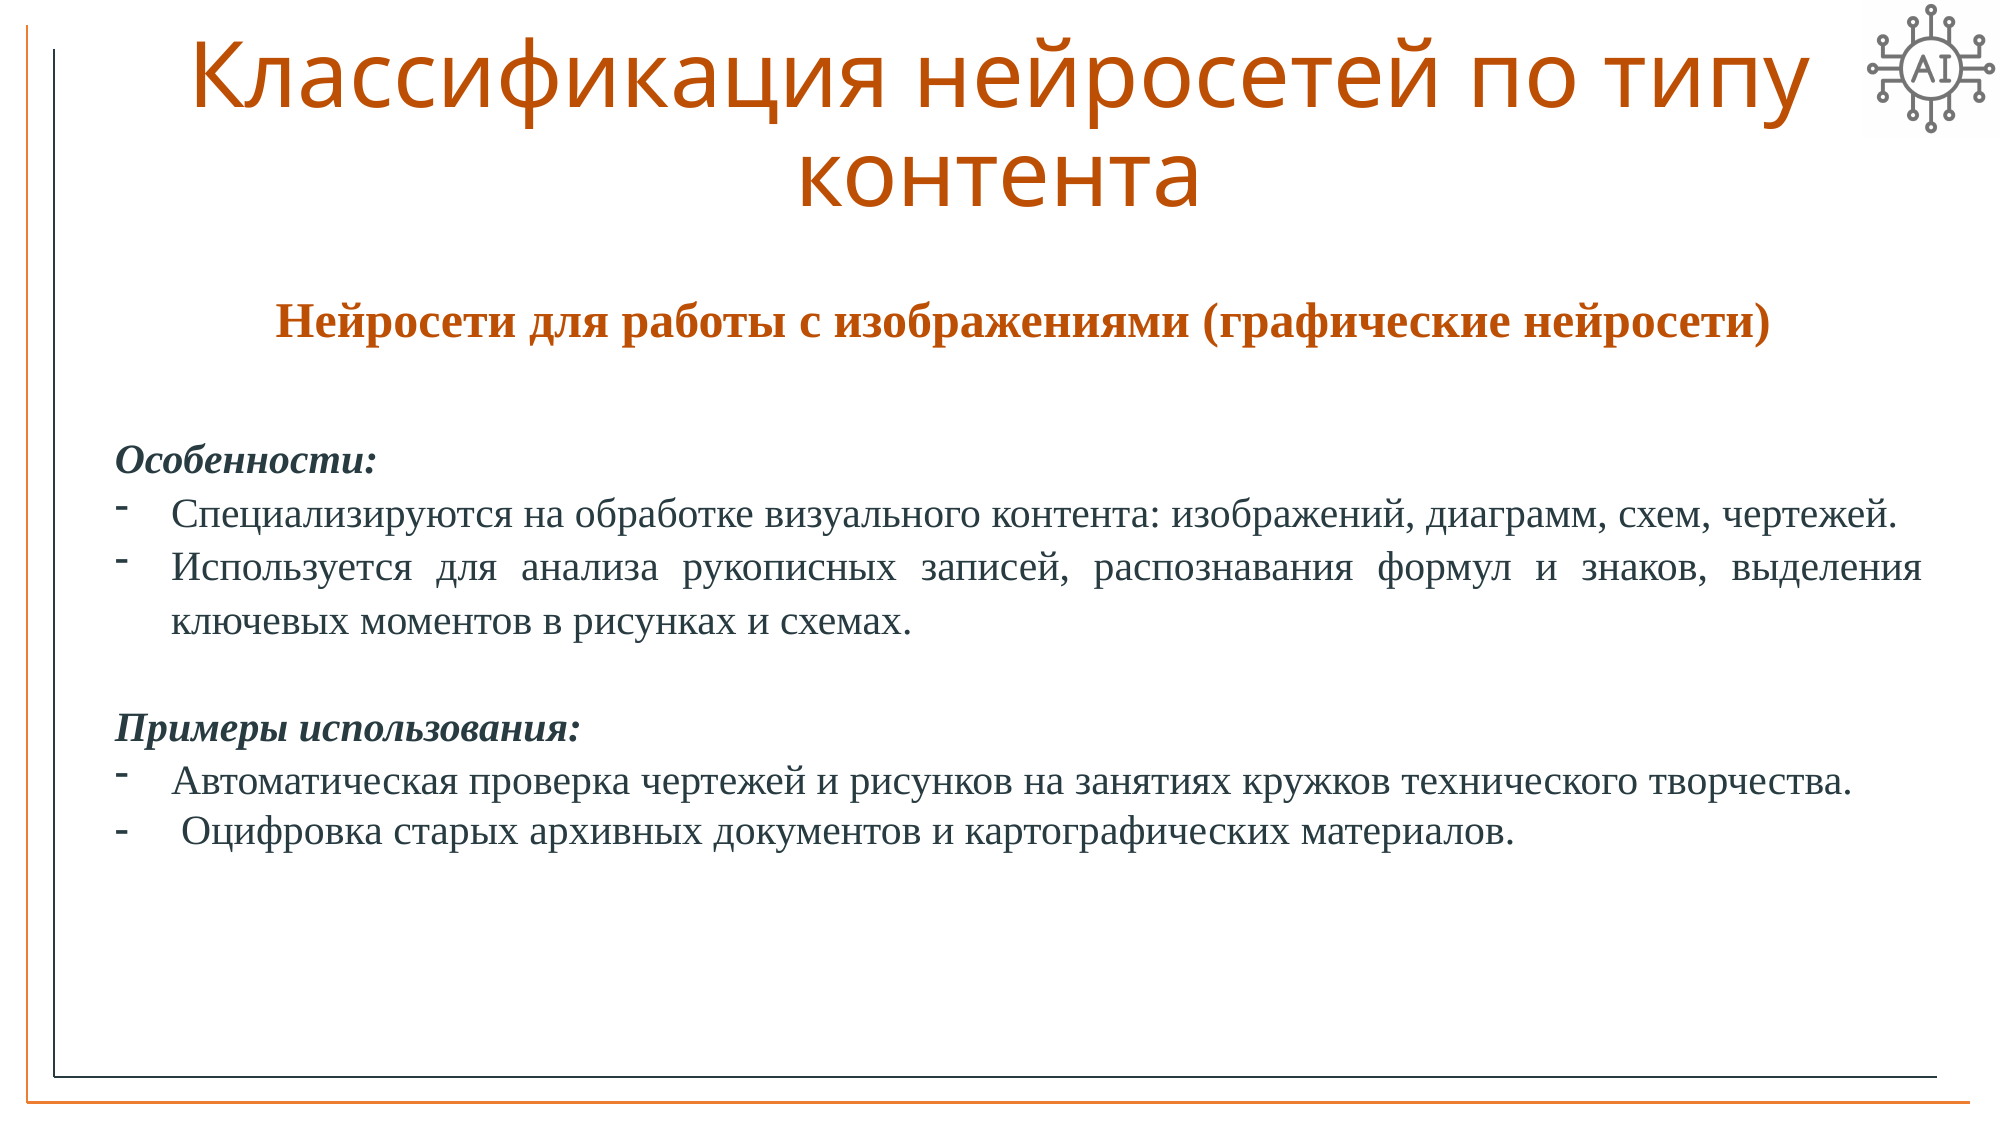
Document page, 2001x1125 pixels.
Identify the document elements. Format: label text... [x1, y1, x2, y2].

text_box Нейросети для работы с изображениями (графические нейросети) Особенности: Специализируются на обработке визуального контента: изображений, диаграмм, схем, чертежей. Используется для анализа рукописных записей, распознавания формул и знаков, выделения ключевых моментов в рисунках и схемах. Примеры использования: Автоматическая проверка чертежей и рисунков на занятиях кружков технического творчества.  Оцифровка старых архивных документов и картографических материалов. [99, 279, 1938, 861]
picture [1862, 0, 2000, 138]
title Классификация нейросетей по типу контента [137, 18, 1863, 236]
